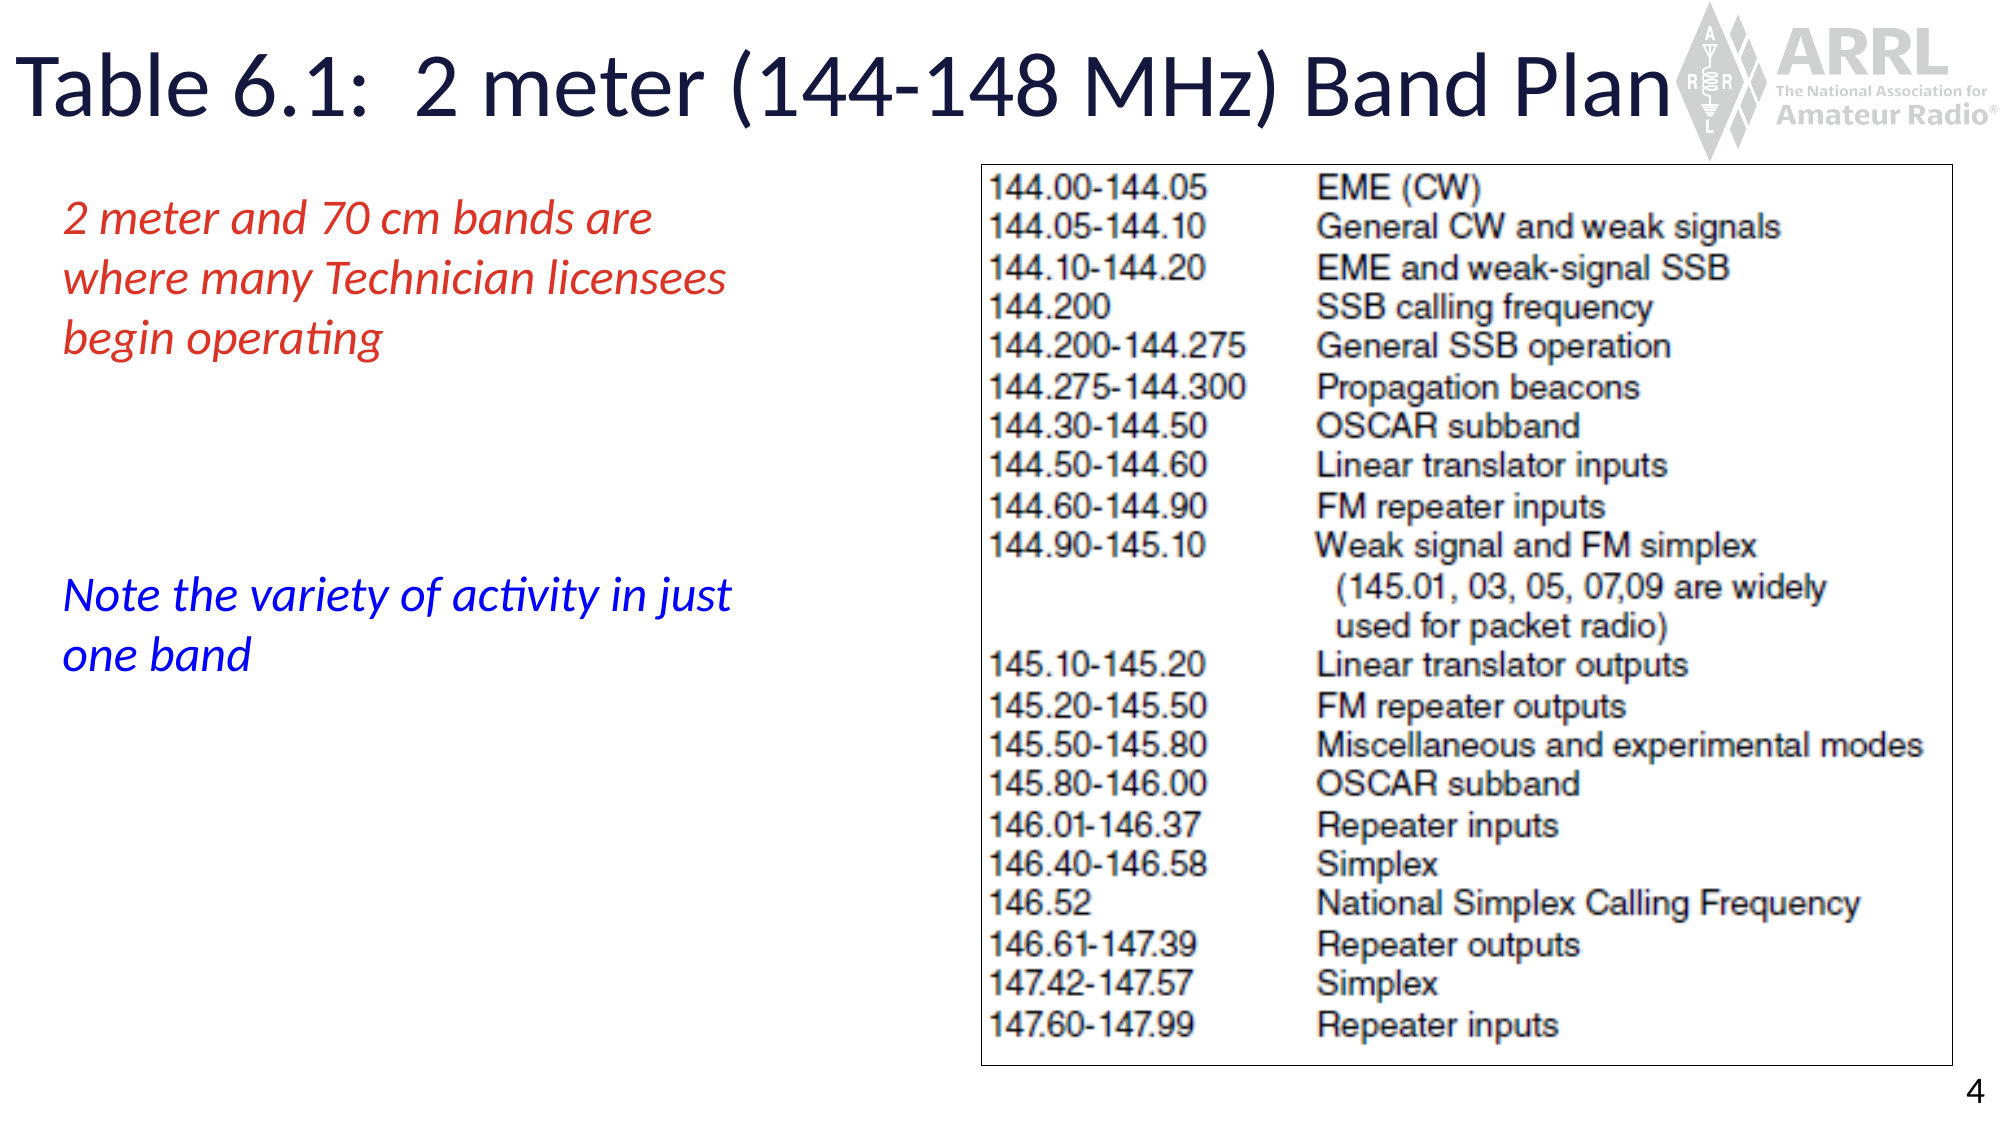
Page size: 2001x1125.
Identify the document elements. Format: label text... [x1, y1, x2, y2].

text_box 2 meter and 70 cm bands are where many Technician licensees begin operating [47, 176, 790, 372]
text_box Note the variety of activity in just one band [47, 554, 790, 689]
picture [981, 0, 2000, 1066]
title Table 6.1: 2 meter (144-148 MHz) Band Plan [0, 0, 1725, 175]
